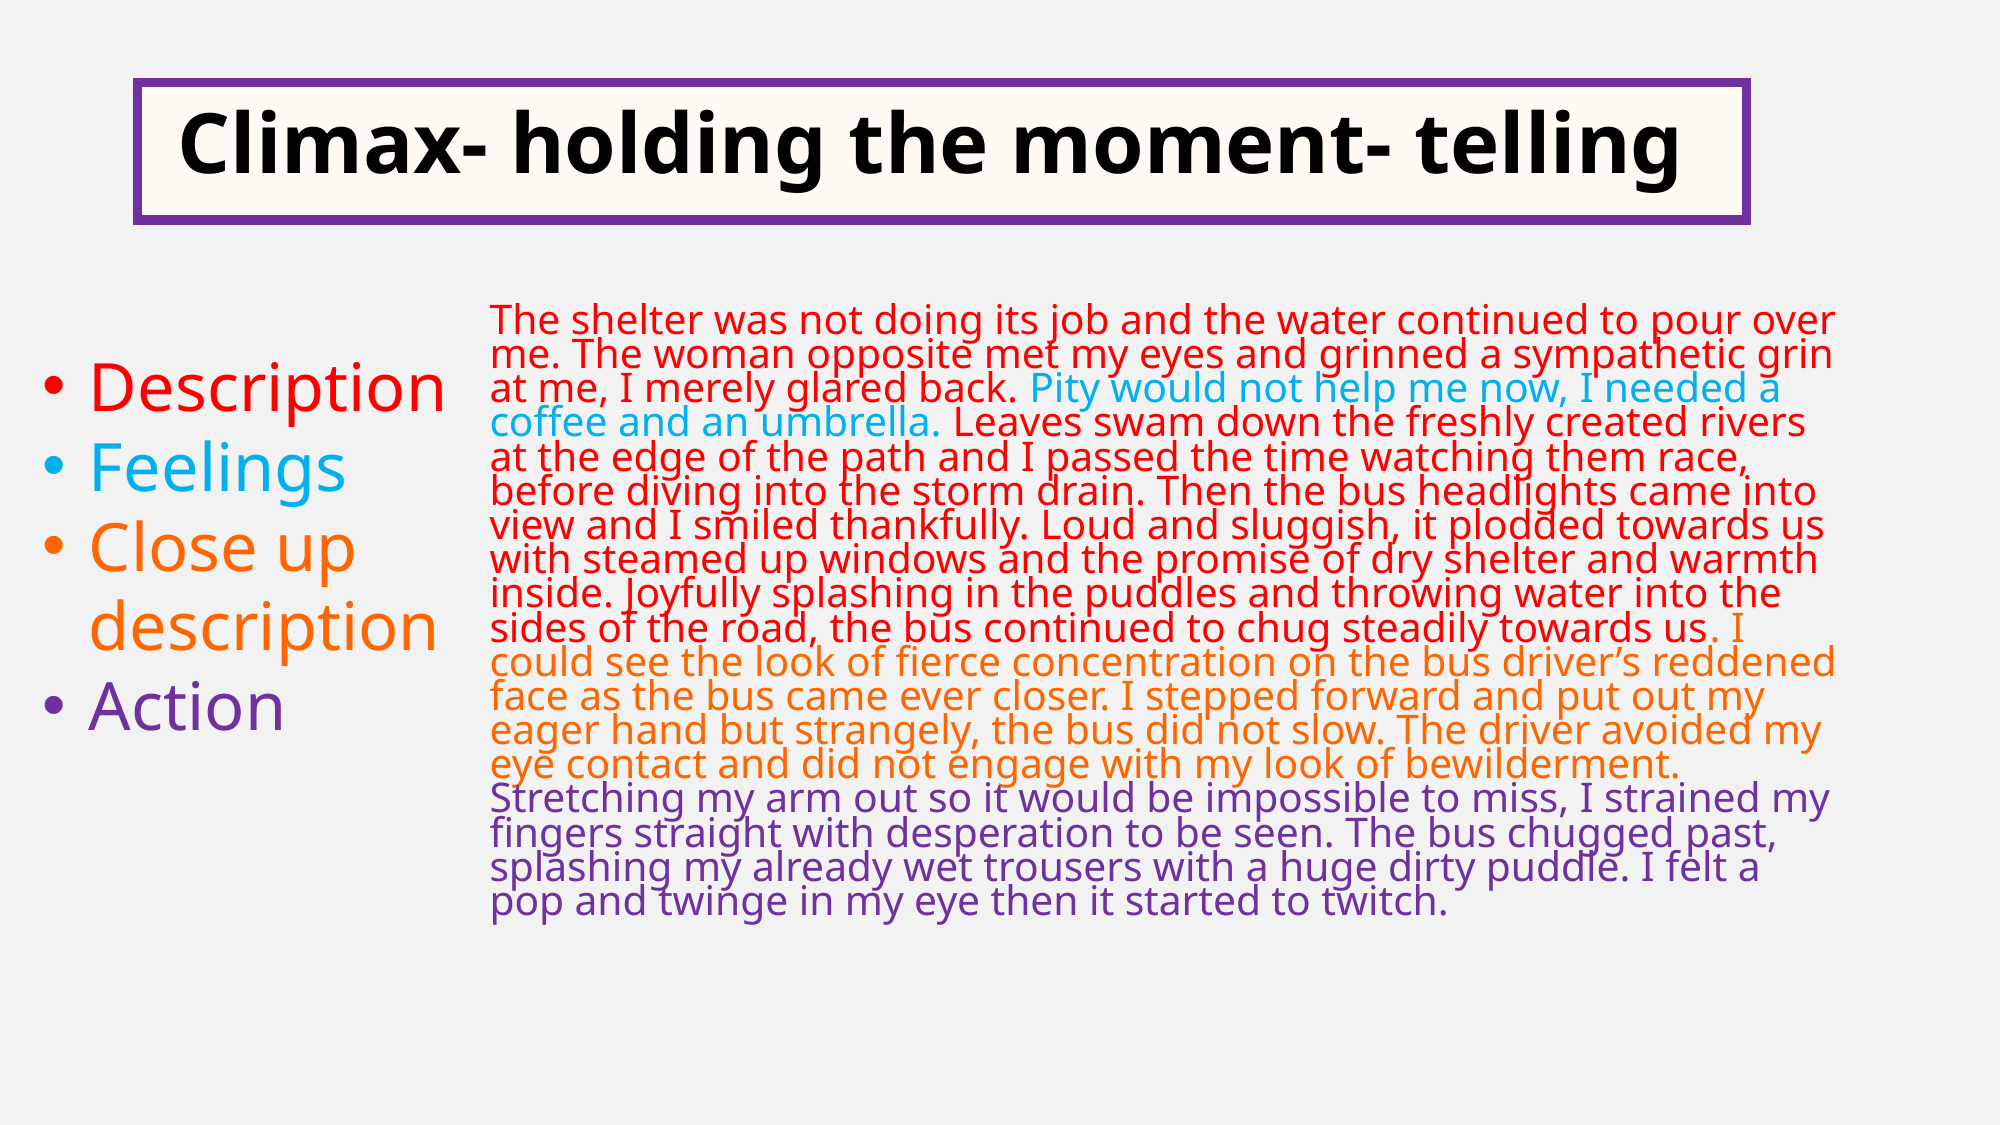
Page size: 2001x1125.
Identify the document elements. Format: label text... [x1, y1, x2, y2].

list The shelter was not doing its job and the water continued to pour over me. The woman opposite met my eyes and grinned a sympathetic grin at me, I merely glared back. Pity would not help me now, I needed a coffee and an umbrella. Leaves swam down the freshly created rivers at the edge of the path and I passed the time watching them race, before diving into the storm drain. Then the bus headlights came into view and I smiled thankfully. Loud and sluggish, it plodded towards us with steamed up windows and the promise of dry shelter and warmth inside. Joyfully splashing in the puddles and throwing water into the sides of the road, the bus continued to chug steadily towards us. I could see the look of fierce concentration on the bus driver’s reddened face as the bus came ever closer. I stepped forward and put out my eager hand but strangely, the bus did not slow. The driver avoided my eye contact and did not engage with my look of bewilderment. Stretching my arm out so it would be impossible to miss, I strained my fingers straight with desperation to be seen. The bus chugged past, splashing my already wet trousers with a huge dirty puddle. I felt a pop and twinge in my eye then it started to twitch. [474, 299, 1863, 1014]
text_box Climax- holding the moment- telling [137, 82, 1747, 221]
text_box Description Feelings Close up description Action [26, 336, 475, 752]
